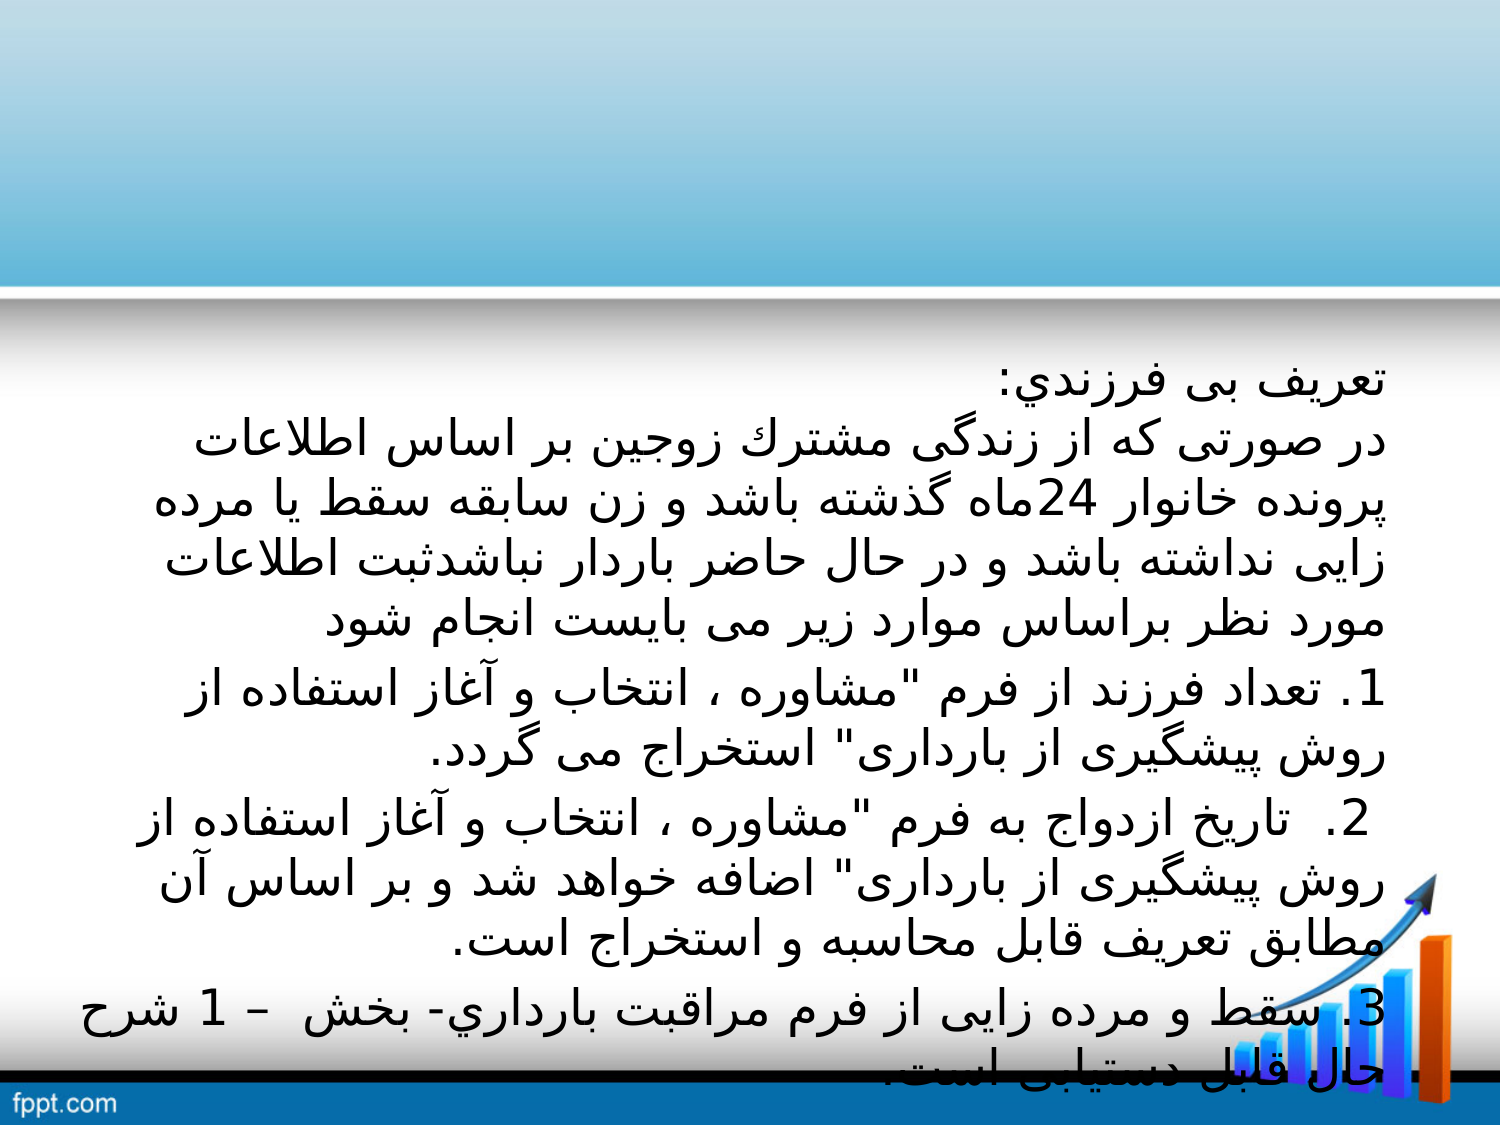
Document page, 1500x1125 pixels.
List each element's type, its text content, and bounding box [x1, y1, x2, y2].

picture [0, 0, 1500, 1125]
list تعریف بی فرزندي: در صورتی كه از زندگی مشترك زوجين بر اساس اطلاعات پرونده خانوار 24ماه گذشته باشد و زن سابقه سقط یا مرده زایی نداشته باشد و در حال حاضر باردار نباشدثبت اطلاعات مورد نظر براساس موارد زیر می بایست انجام شود 1. تعداد فرزند از فرم "مشاوره ، انتخاب و آغاز استفاده از روش پيشگيری از بارداری" استخراج می گردد. 2. تاریخ ازدواج به فرم "مشاوره ، انتخاب و آغاز استفاده از روش پيشگيری از بارداری" اضافه خواهد شد و بر اساس آن مطابق تعریف قابل محاسبه و استخراج است. 3. سقط و مرده زایی از فرم مراقبت بارداري- بخش – 1 شرح حال قابل دستيابی است. [53, 338, 1404, 1029]
